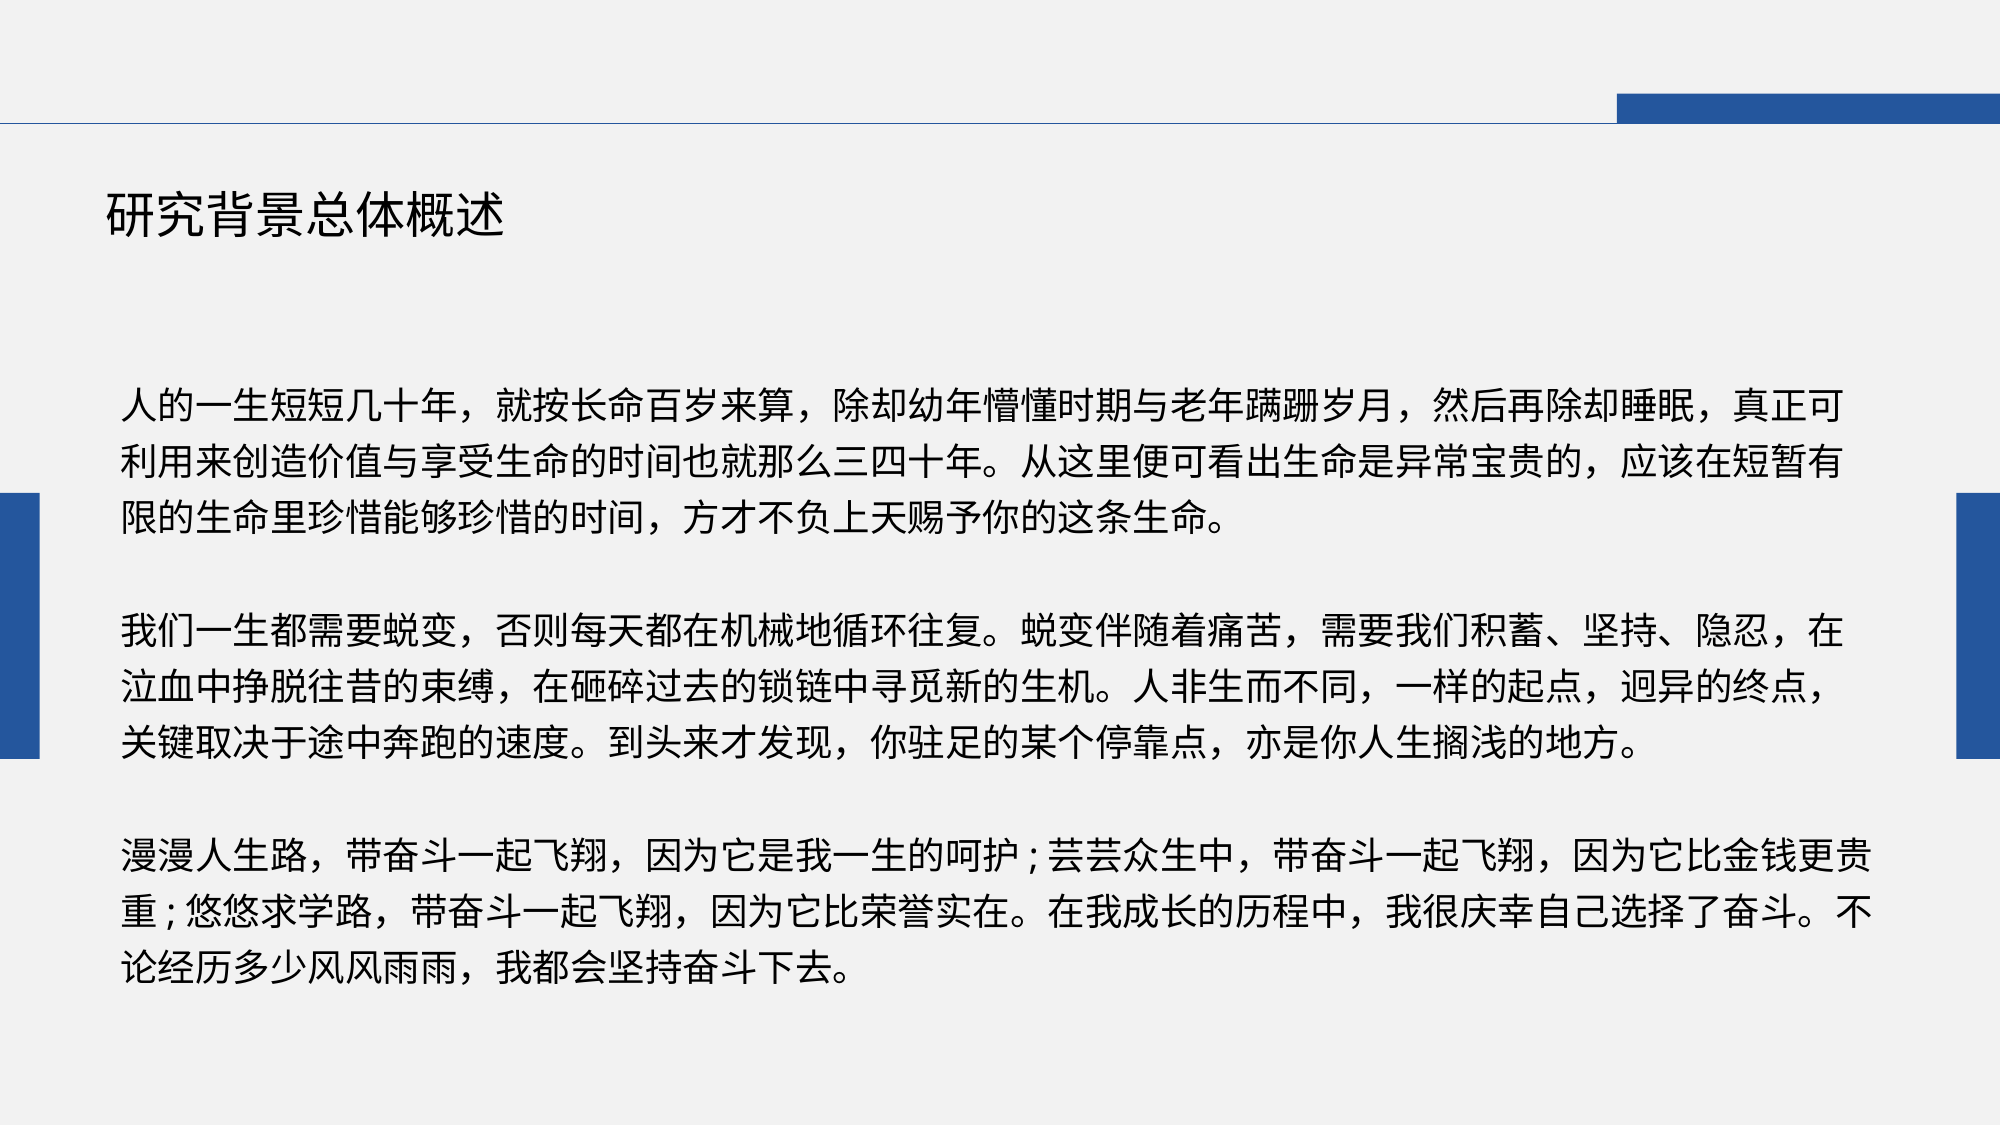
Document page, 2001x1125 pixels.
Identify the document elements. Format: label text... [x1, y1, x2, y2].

text_box [1956, 492, 2000, 759]
text_box [0, 492, 40, 759]
text_box 研究背景总体概述 [91, 176, 521, 251]
text_box 人的一生短短几十年，就按长命百岁来算，除却幼年懵懂时期与老年蹒跚岁月，然后再除却睡眠，真正可利用来创造价值与享受生命的时间也就那么三四十年。从这里便可看出生命是异常宝贵的，应该在短暂有限的生命里珍惜能够珍惜的时间，方才不负上天赐予你的这条生命。 我们一生都需要蜕变，否则每天都在机械地循环往复。蜕变伴随着痛苦，需要我们积蓄、坚持、隐忍，在泣血中挣脱往昔的束缚，在砸碎过去的锁链中寻觅新的生机。人非生而不同，一样的起点，迥异的终点，关键取决于途中奔跑的速度。到头来才发现，你驻足的某个停靠点，亦是你人生搁浅的地方。 漫漫人生路，带奋斗一起飞翔，因为它是我一生的呵护;芸芸众生中，带奋斗一起飞翔，因为它比金钱更贵重;悠悠求学路，带奋斗一起飞翔，因为它比荣誉实在。在我成长的历程中，我很庆幸自己选择了奋斗。不论经历多少风风雨雨，我都会坚持奋斗下去。 [105, 363, 1891, 997]
